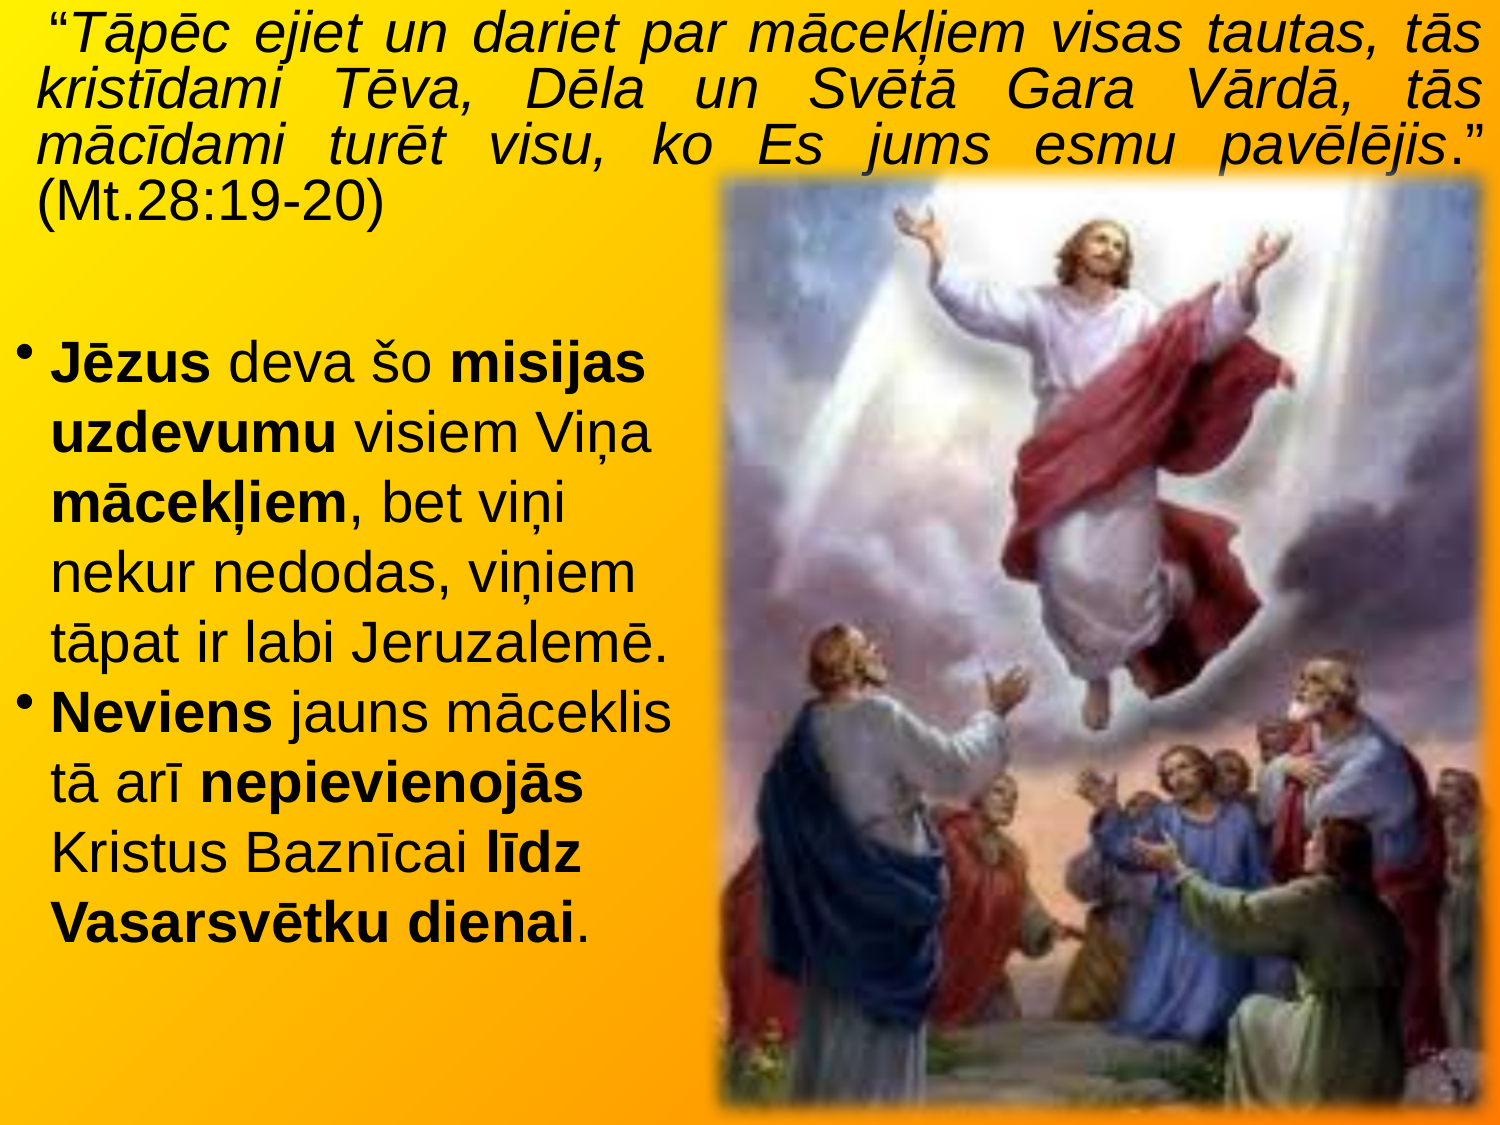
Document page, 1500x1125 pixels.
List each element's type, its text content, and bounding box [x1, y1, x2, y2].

picture [702, 159, 1500, 1125]
text_box Jēzus deva šo misijas uzdevumu visiem Viņa mācekļiem, bet viņi nekur nedodas, viņiem tāpat ir labi Jeruzalemē. Neviens jauns māceklis tā arī nepievienojās Kristus Baznīcai līdz Vasarsvētku dienai. [0, 316, 697, 961]
list “Tāpēc ejiet un dariet par mācekļiem visas tautas, tās kristīdami Tēva, Dēla un Svētā Gara Vārdā, tās mācīdami turēt visu, ko Es jums esmu pavēlējis.” (Mt.28:19-20) [0, 0, 1500, 173]
